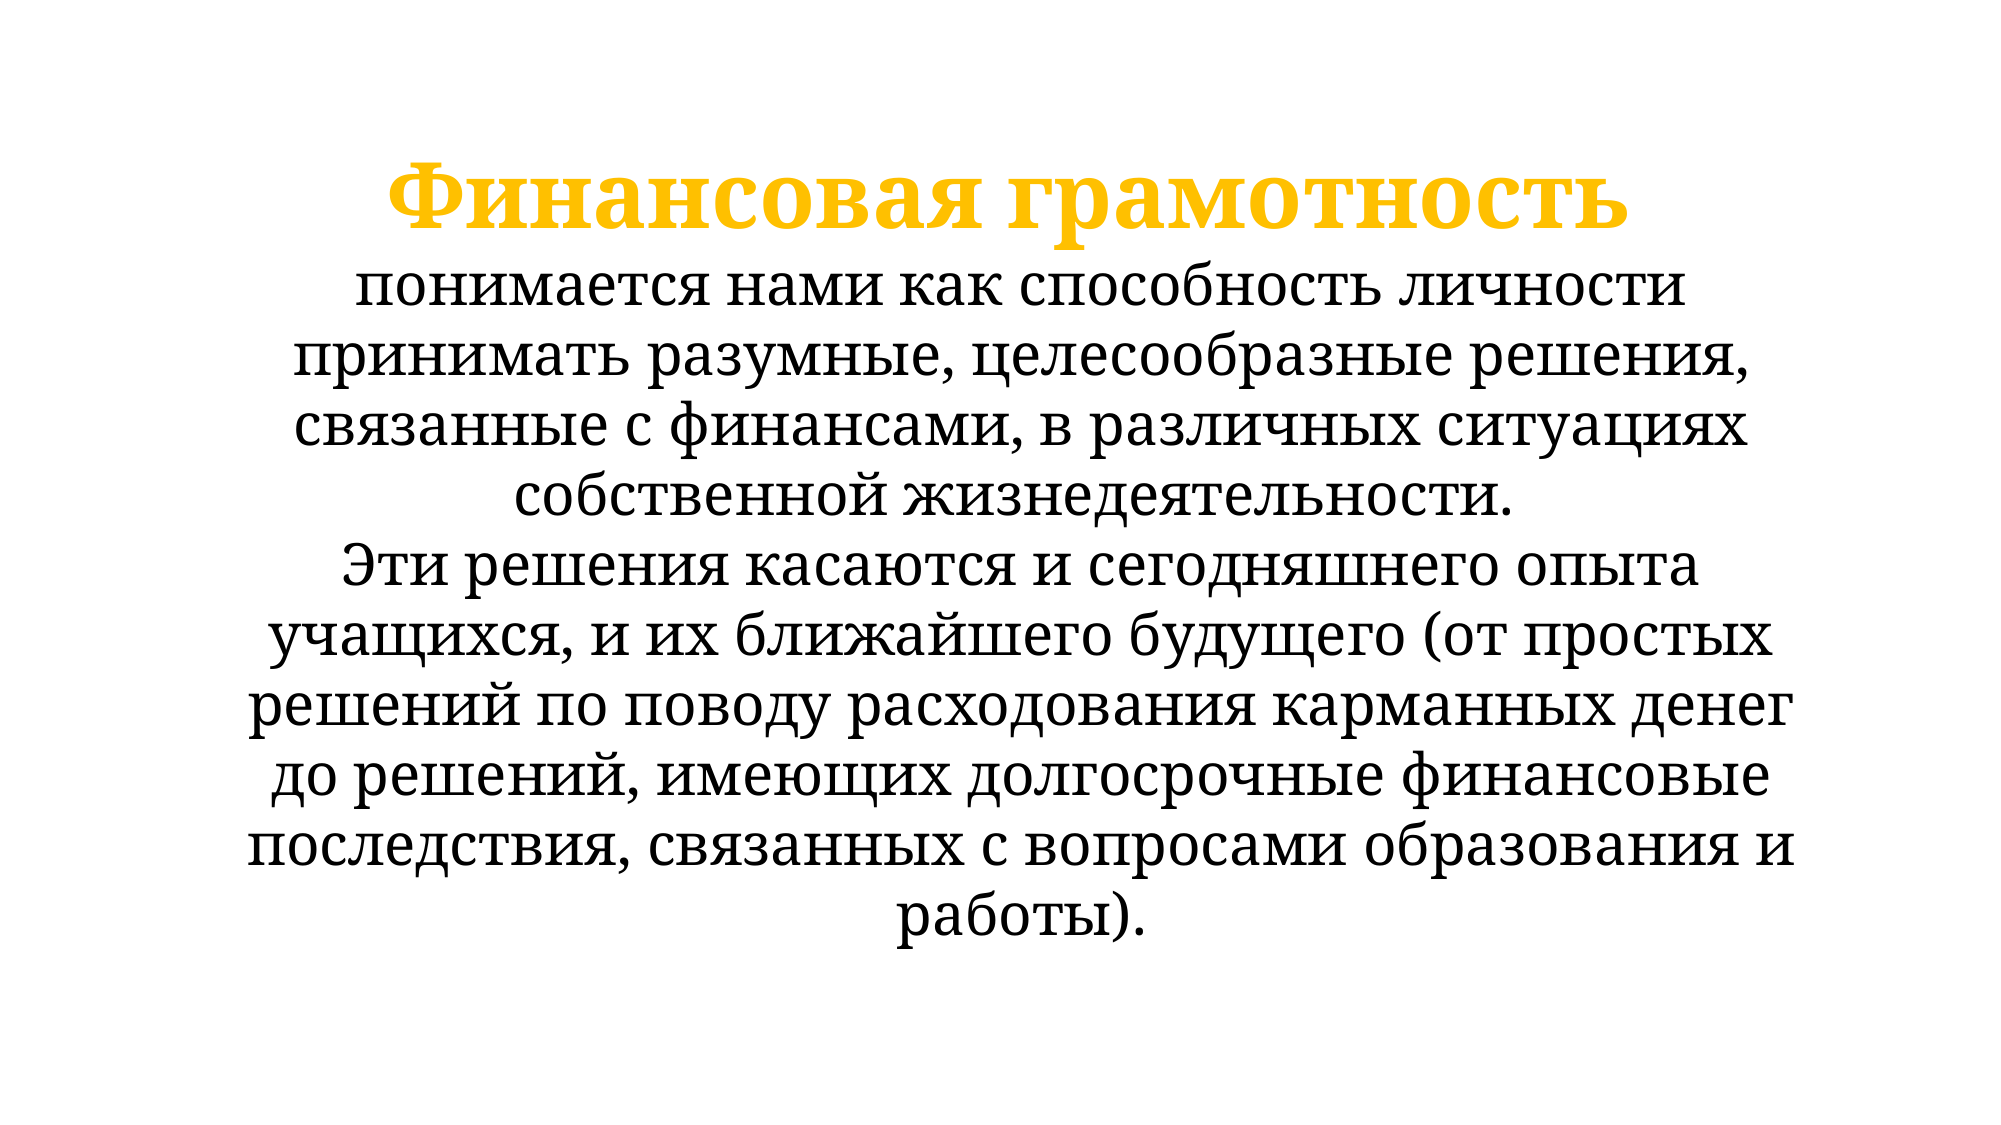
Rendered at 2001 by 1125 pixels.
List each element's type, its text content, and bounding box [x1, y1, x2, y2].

text_box Финансовая грамотность понимается нами как способность личности принимать разумные, целесообразные решения, связанные с финансами, в различных ситуациях собственной жизнедеятельности. Эти решения касаются и сегодняшнего опыта учащихся, и их ближайшего будущего (от простых решений по поводу расходования карманных денег до решений, имеющих долгосрочные финансовые последствия, связанных с вопросами образования и работы). [218, 129, 1825, 955]
